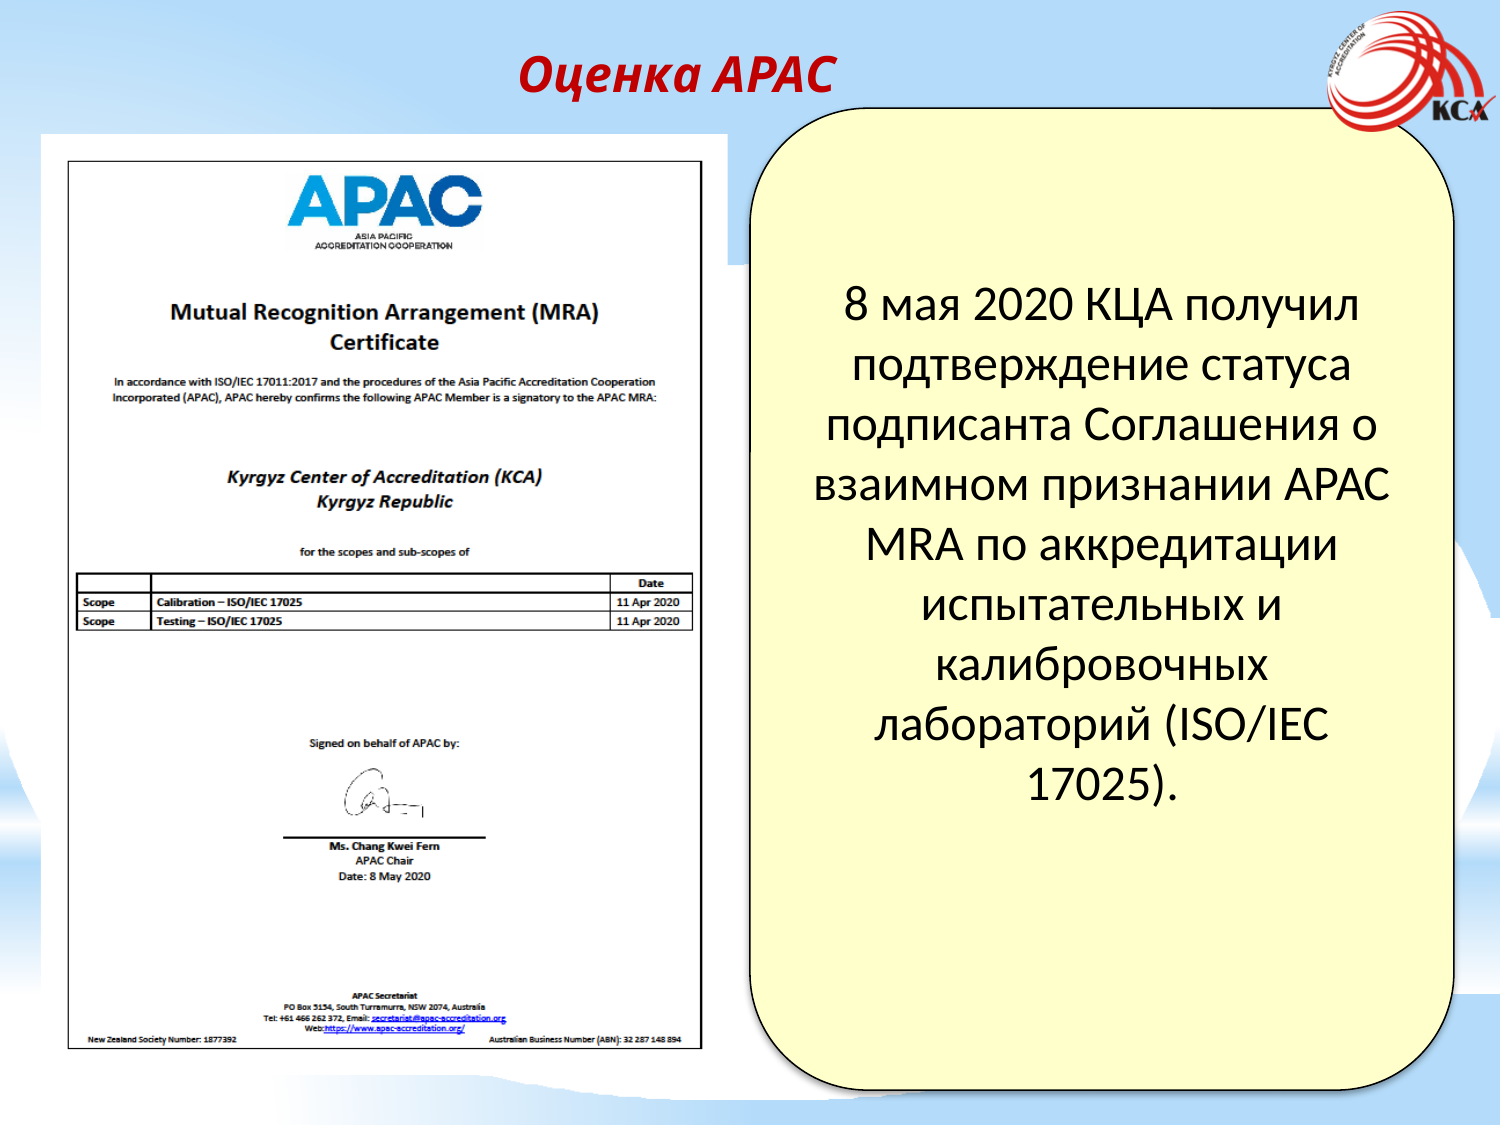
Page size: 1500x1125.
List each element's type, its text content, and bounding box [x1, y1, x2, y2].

picture [0, 0, 1500, 1125]
text_box Оценка АРАС [104, 34, 1250, 110]
text_box 8 мая 2020 КЦА получил подтверждение статуса подписанта Соглашения о взаимном признании АРАС MRA по аккредитации испытательных и калибровочных лабораторий (ISO/IEC 17025). [749, 107, 1455, 1091]
